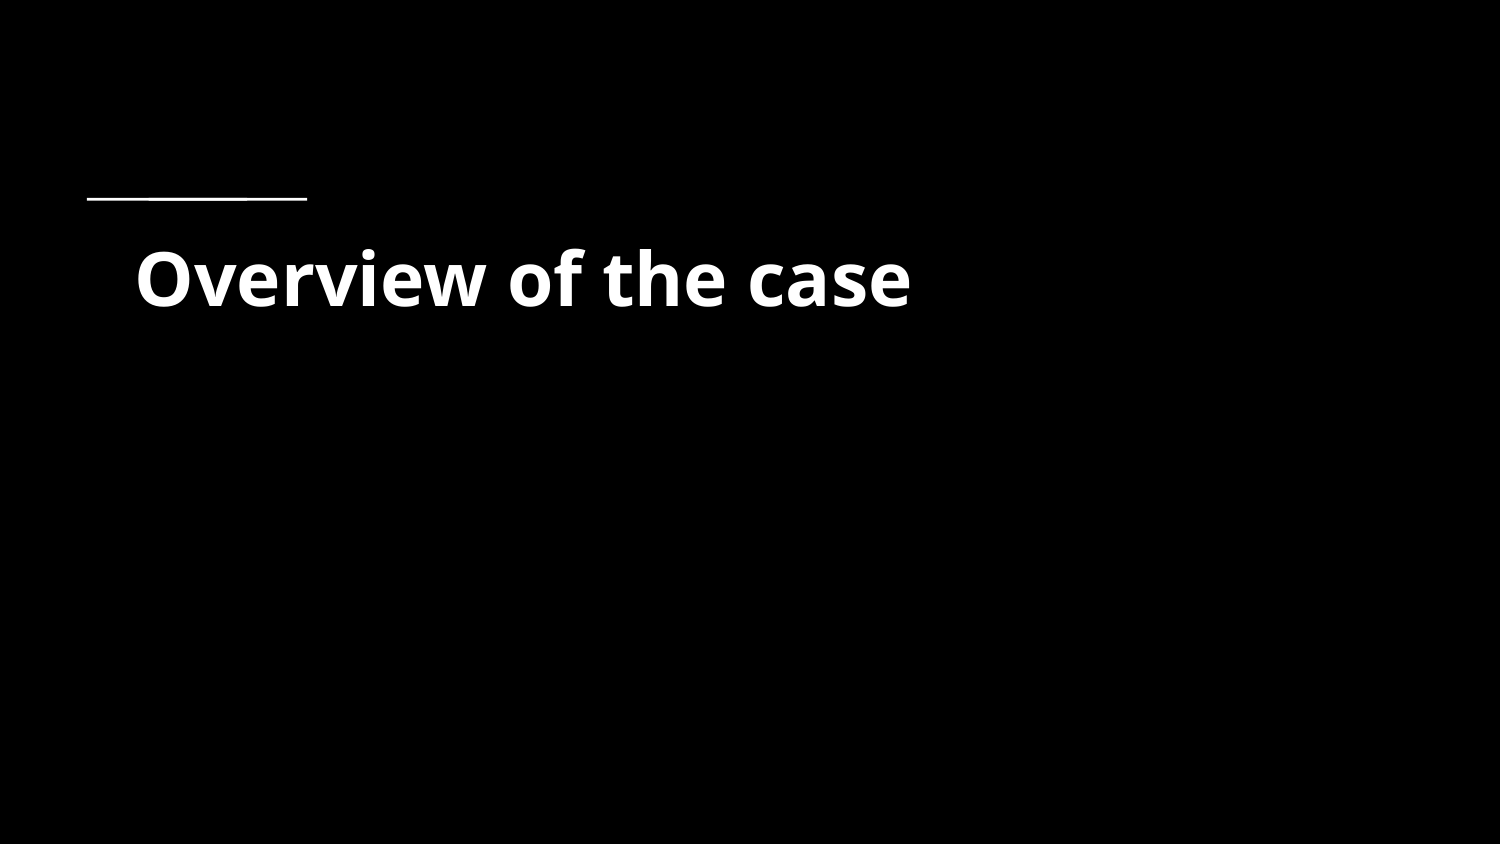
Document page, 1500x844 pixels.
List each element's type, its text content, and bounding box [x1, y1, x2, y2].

title Overview of the case [119, 216, 1219, 428]
